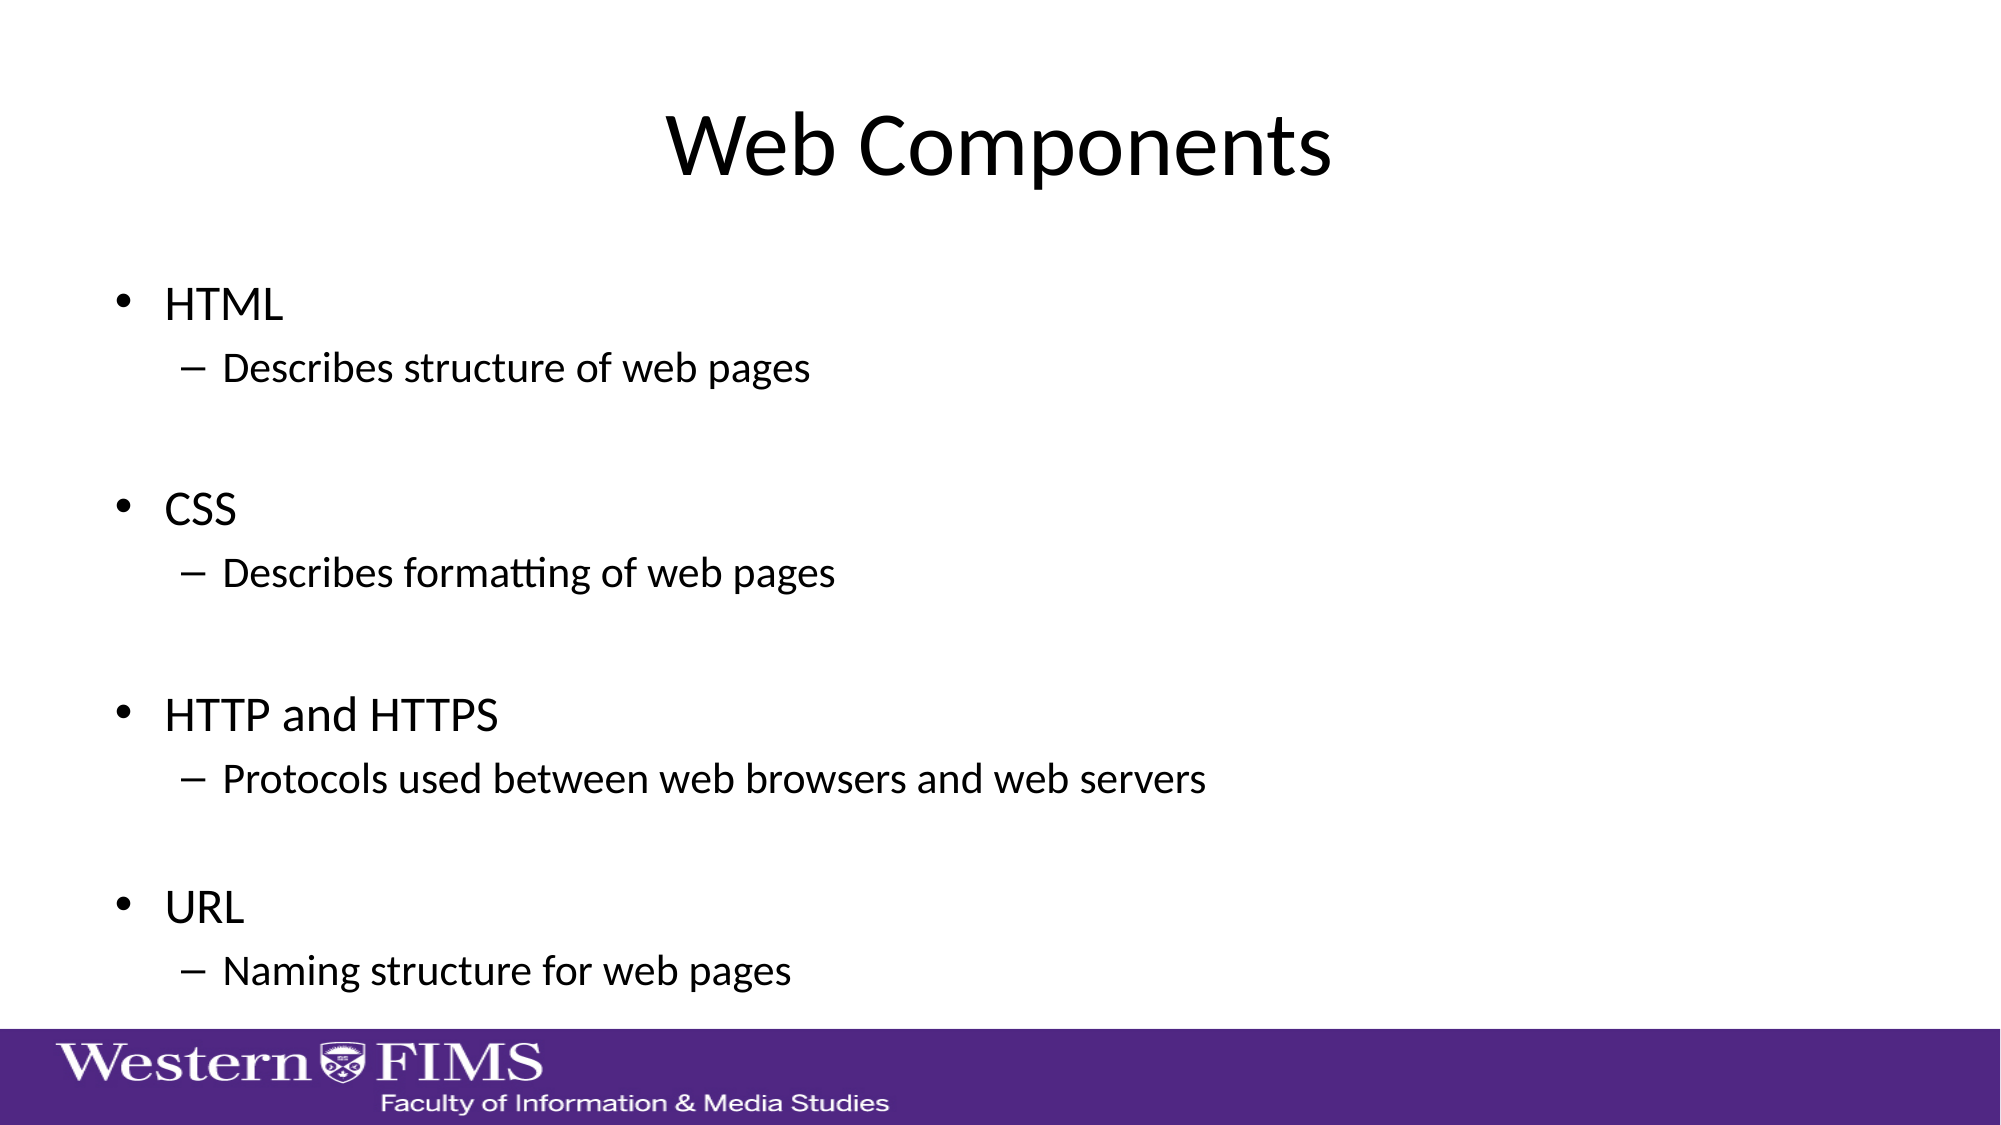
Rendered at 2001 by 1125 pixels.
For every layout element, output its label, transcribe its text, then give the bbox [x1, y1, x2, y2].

picture [0, 0, 2001, 1125]
title Web Components [99, 45, 1900, 233]
list HTML Describes structure of web pages CSS Describes formatting of web pages HTTP and HTTPS Protocols used between web browsers and web servers URL Naming structure for web pages [99, 262, 1900, 1005]
